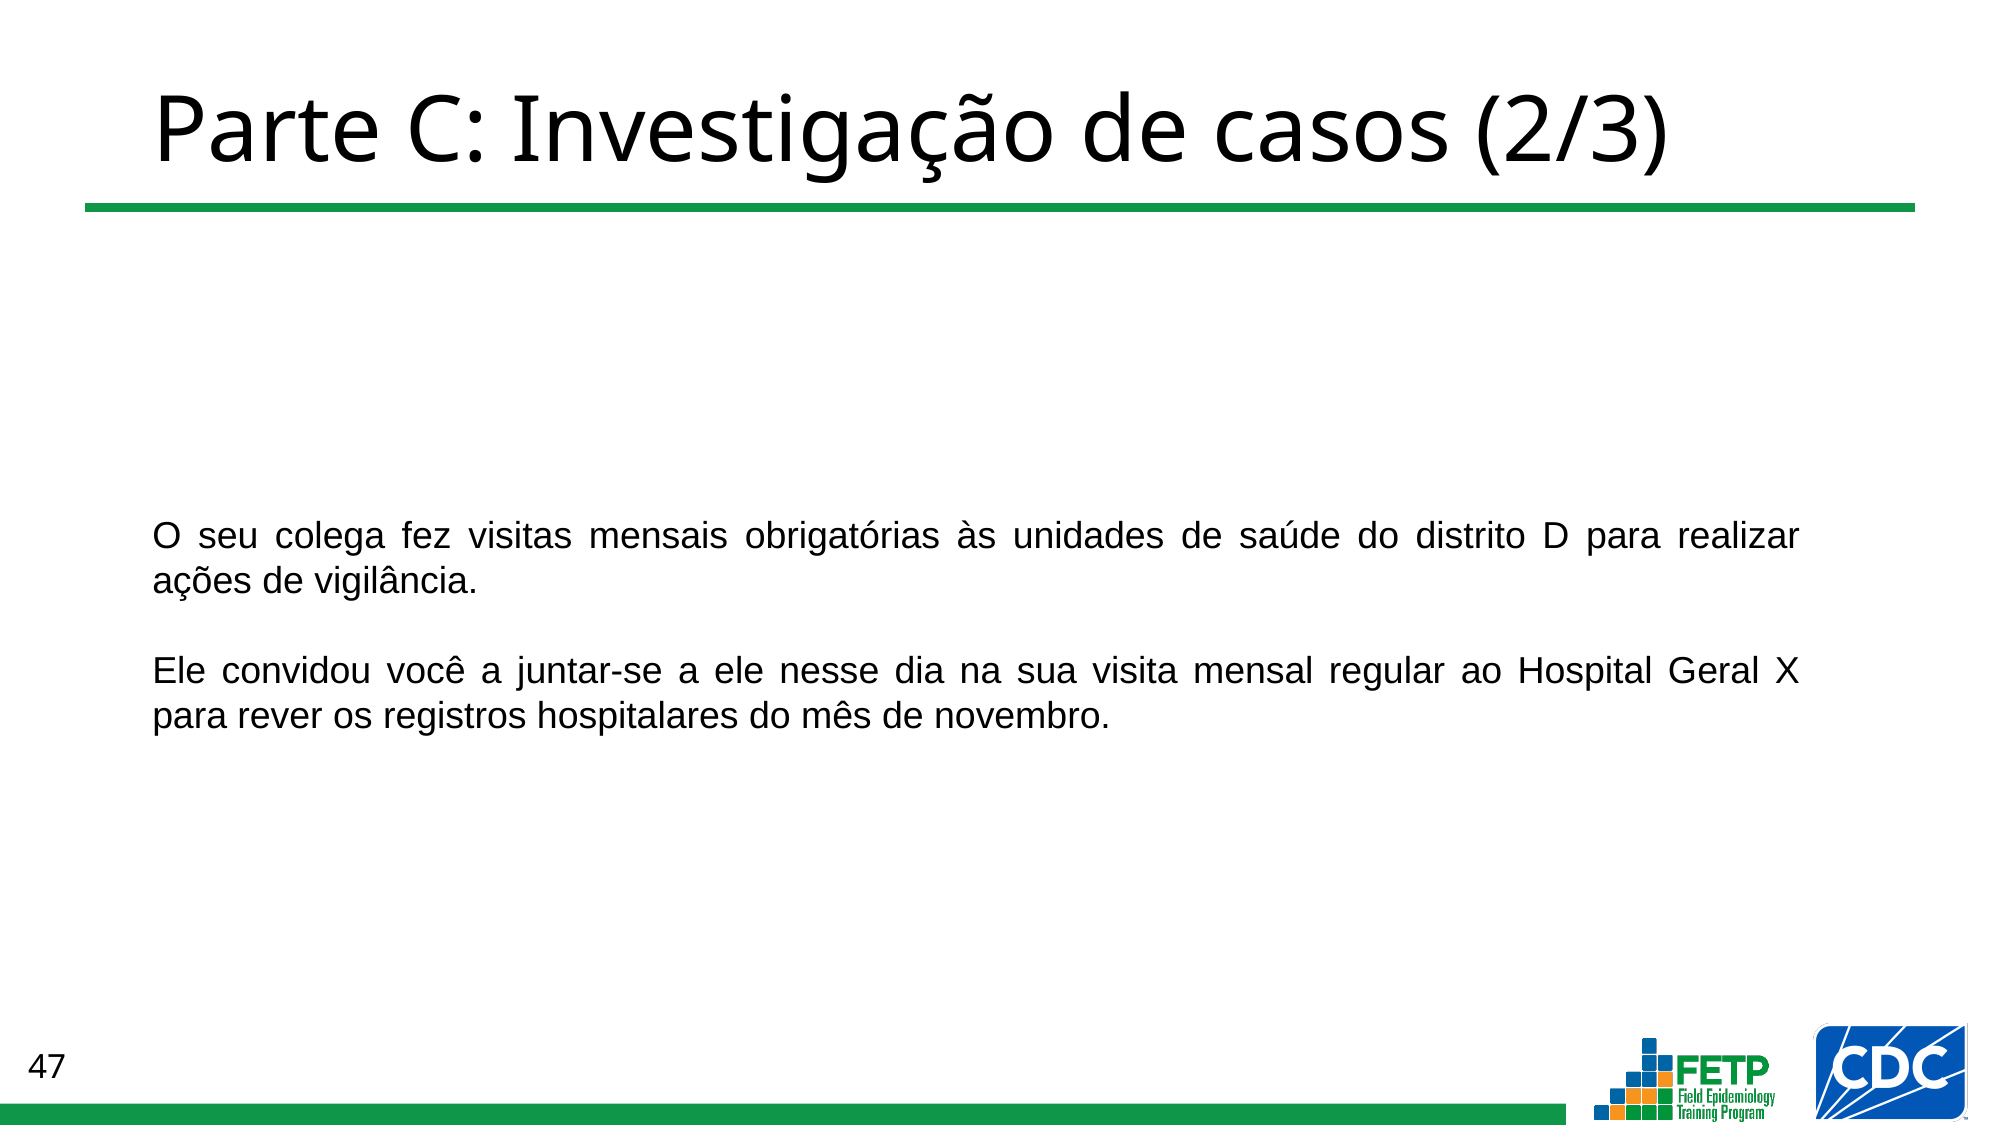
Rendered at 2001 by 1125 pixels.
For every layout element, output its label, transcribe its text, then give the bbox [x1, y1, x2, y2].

picture [1813, 1023, 1968, 1122]
list O seu colega fez visitas mensais obrigatórias às unidades de saúde do distrito D para realizar ações de vigilância. Ele convidou você a juntar-se a ele nesse dia na sua visita mensal regular ao Hospital Geral X para rever os registros hospitalares do mês de novembro. [137, 242, 1816, 1004]
title Parte C: Investigação de casos (2/3) [137, 75, 1863, 207]
picture [1594, 1038, 1775, 1122]
